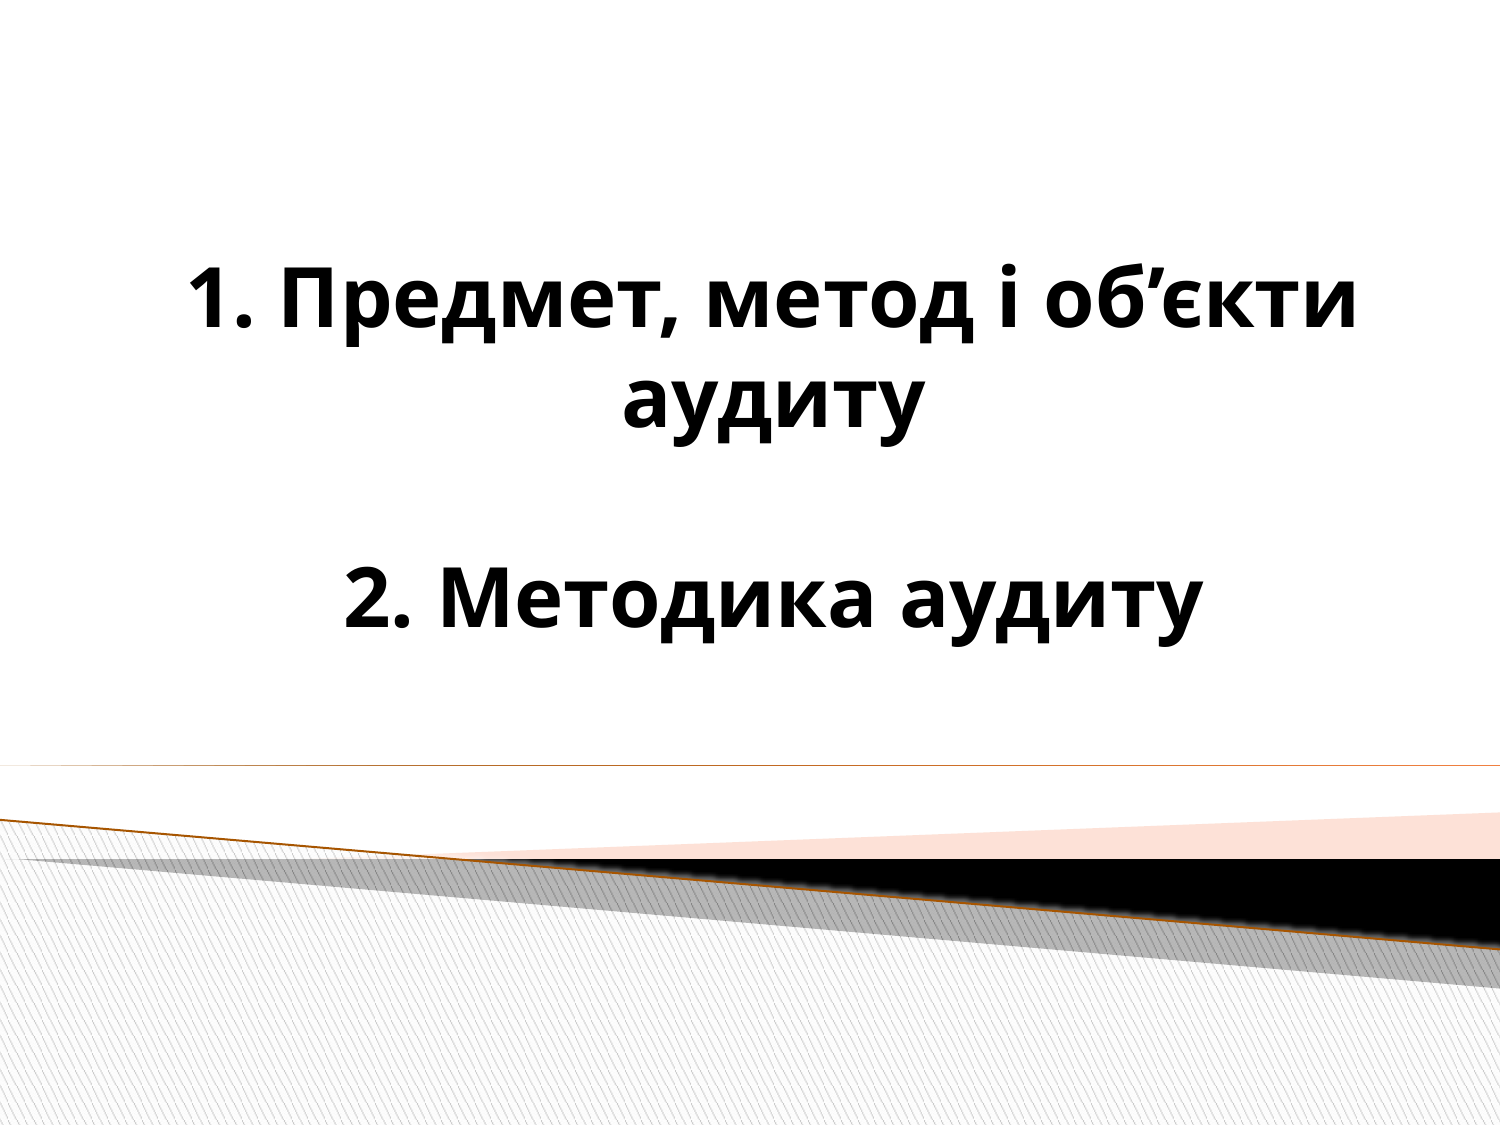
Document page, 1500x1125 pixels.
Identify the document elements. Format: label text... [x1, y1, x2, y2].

text_box 1. Предмет, метод і об’єкти аудиту 2. Методика аудиту [128, 236, 1418, 652]
